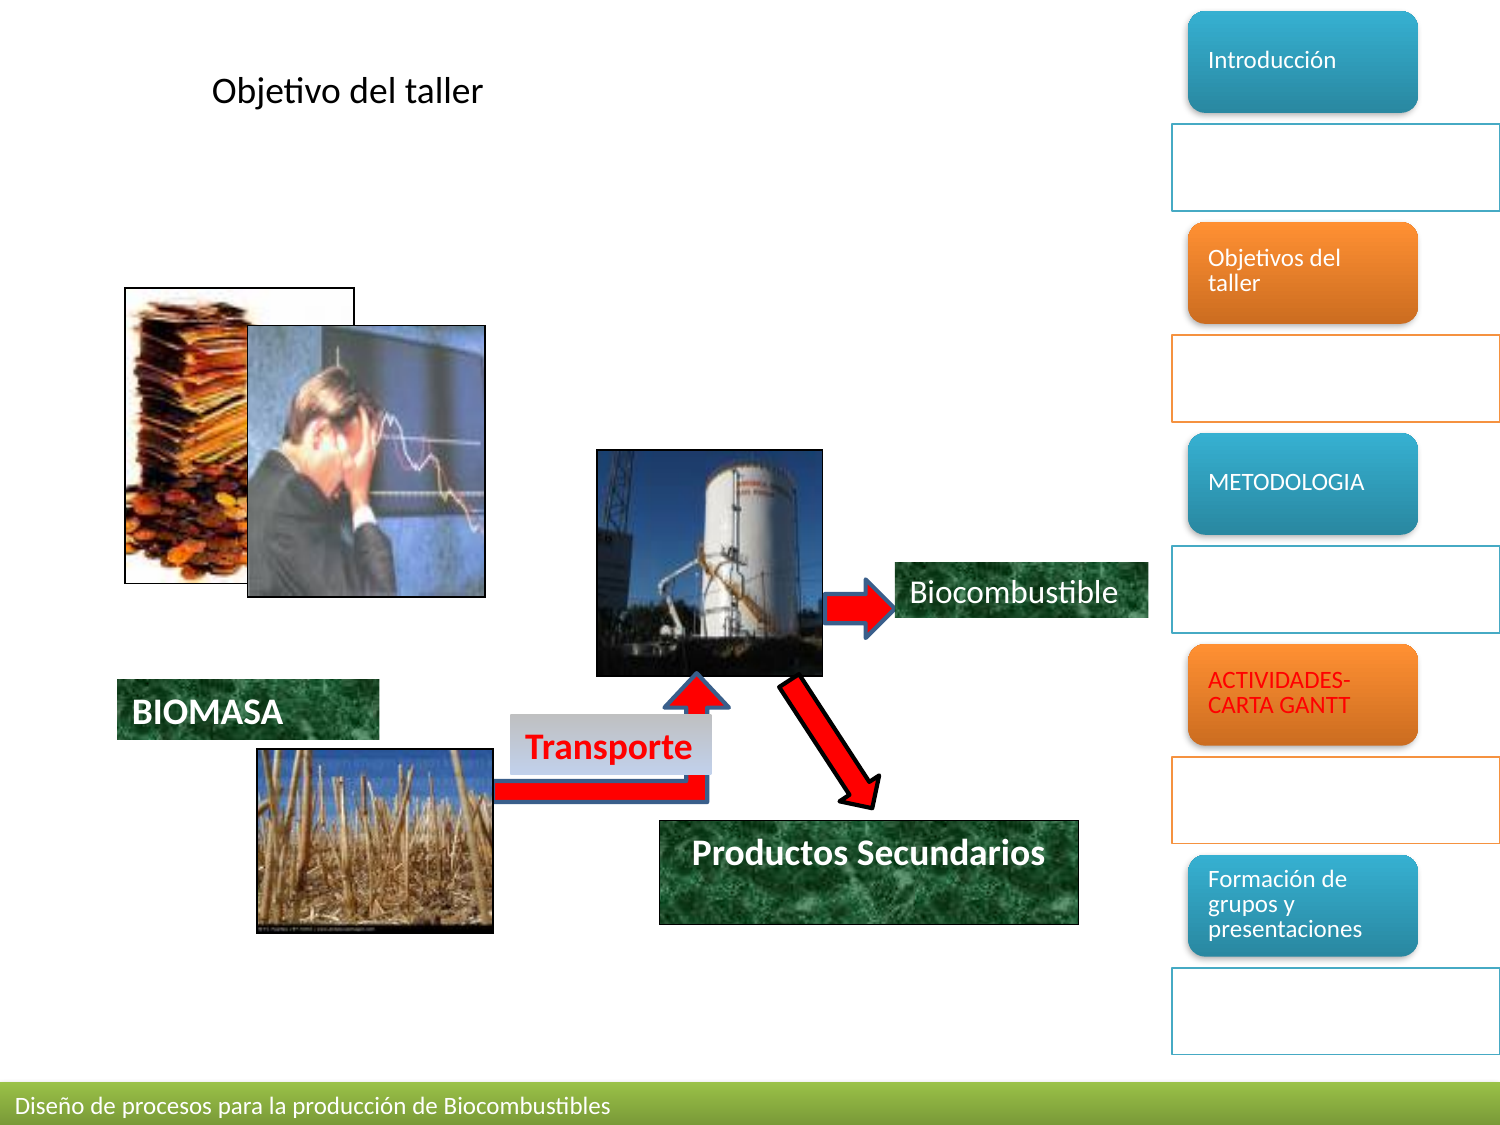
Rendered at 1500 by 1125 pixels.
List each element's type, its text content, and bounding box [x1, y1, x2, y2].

text_box Transporte [510, 714, 712, 775]
text_box Objetivo del taller [189, 58, 499, 119]
text_box Biocombustible [894, 562, 1149, 618]
text_box BIOMASA [117, 679, 380, 740]
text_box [1171, 0, 1500, 1055]
text_box [827, 577, 894, 640]
text_box Productos Secundarios [659, 820, 1079, 925]
picture [597, 450, 822, 676]
text_box [777, 685, 882, 811]
text_box [662, 685, 731, 714]
picture [257, 749, 493, 933]
text_box Diseño de procesos para la producción de Biocombustibles [0, 1082, 1500, 1125]
picture [125, 288, 485, 597]
text_box [496, 775, 710, 805]
